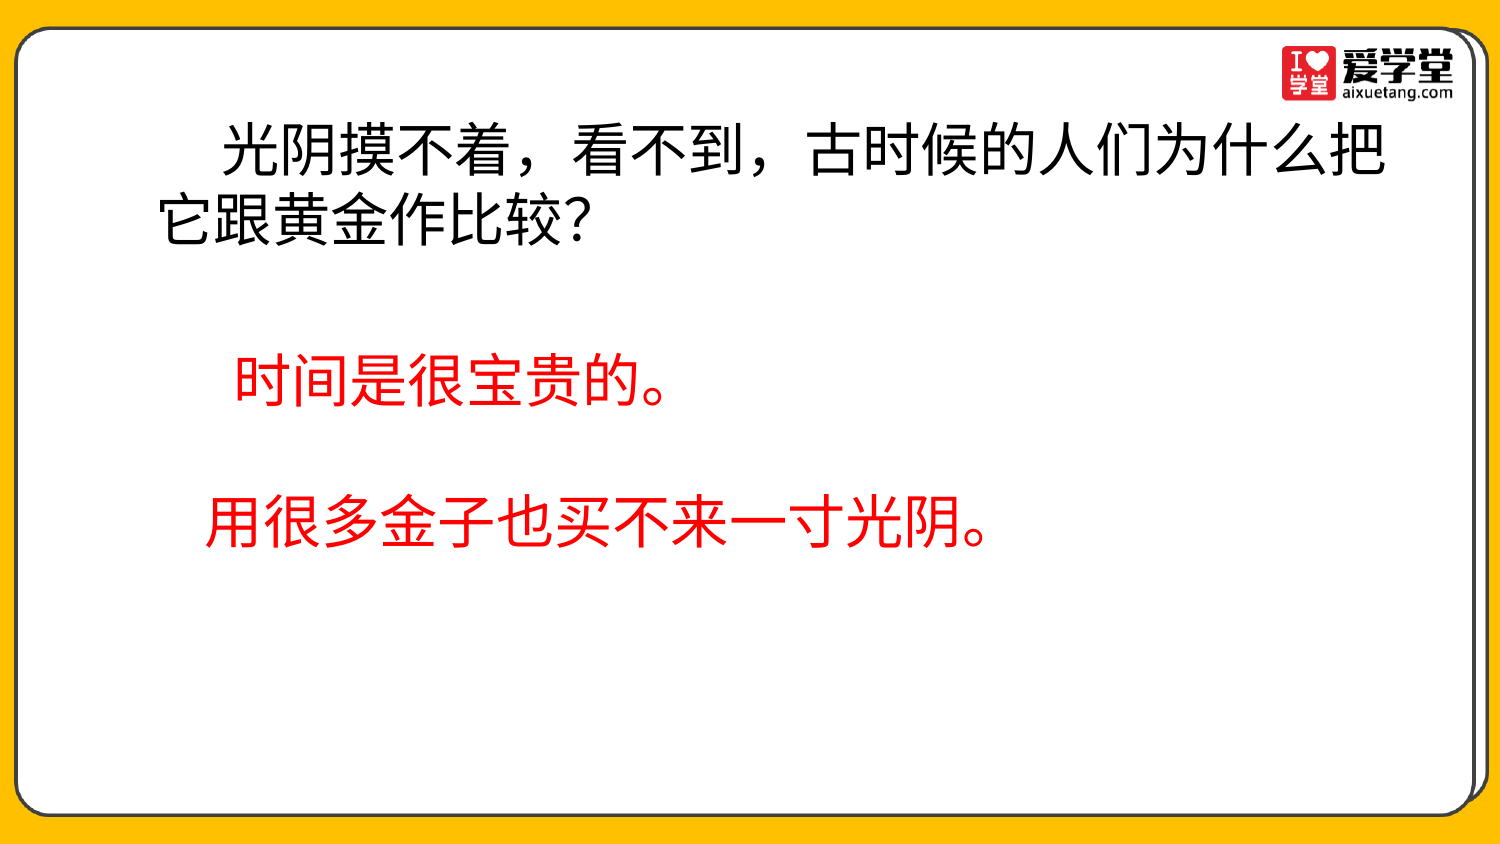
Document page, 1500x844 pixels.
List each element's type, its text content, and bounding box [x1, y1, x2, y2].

picture [0, 0, 1500, 844]
text_box 用很多金子也买不来一寸光阴。 [123, 477, 1273, 563]
text_box 时间是很宝贵的。 [152, 337, 1301, 423]
text_box 光阴摸不着，看不到，古时候的人们为什么把它跟黄金作比较？ [140, 105, 1412, 261]
